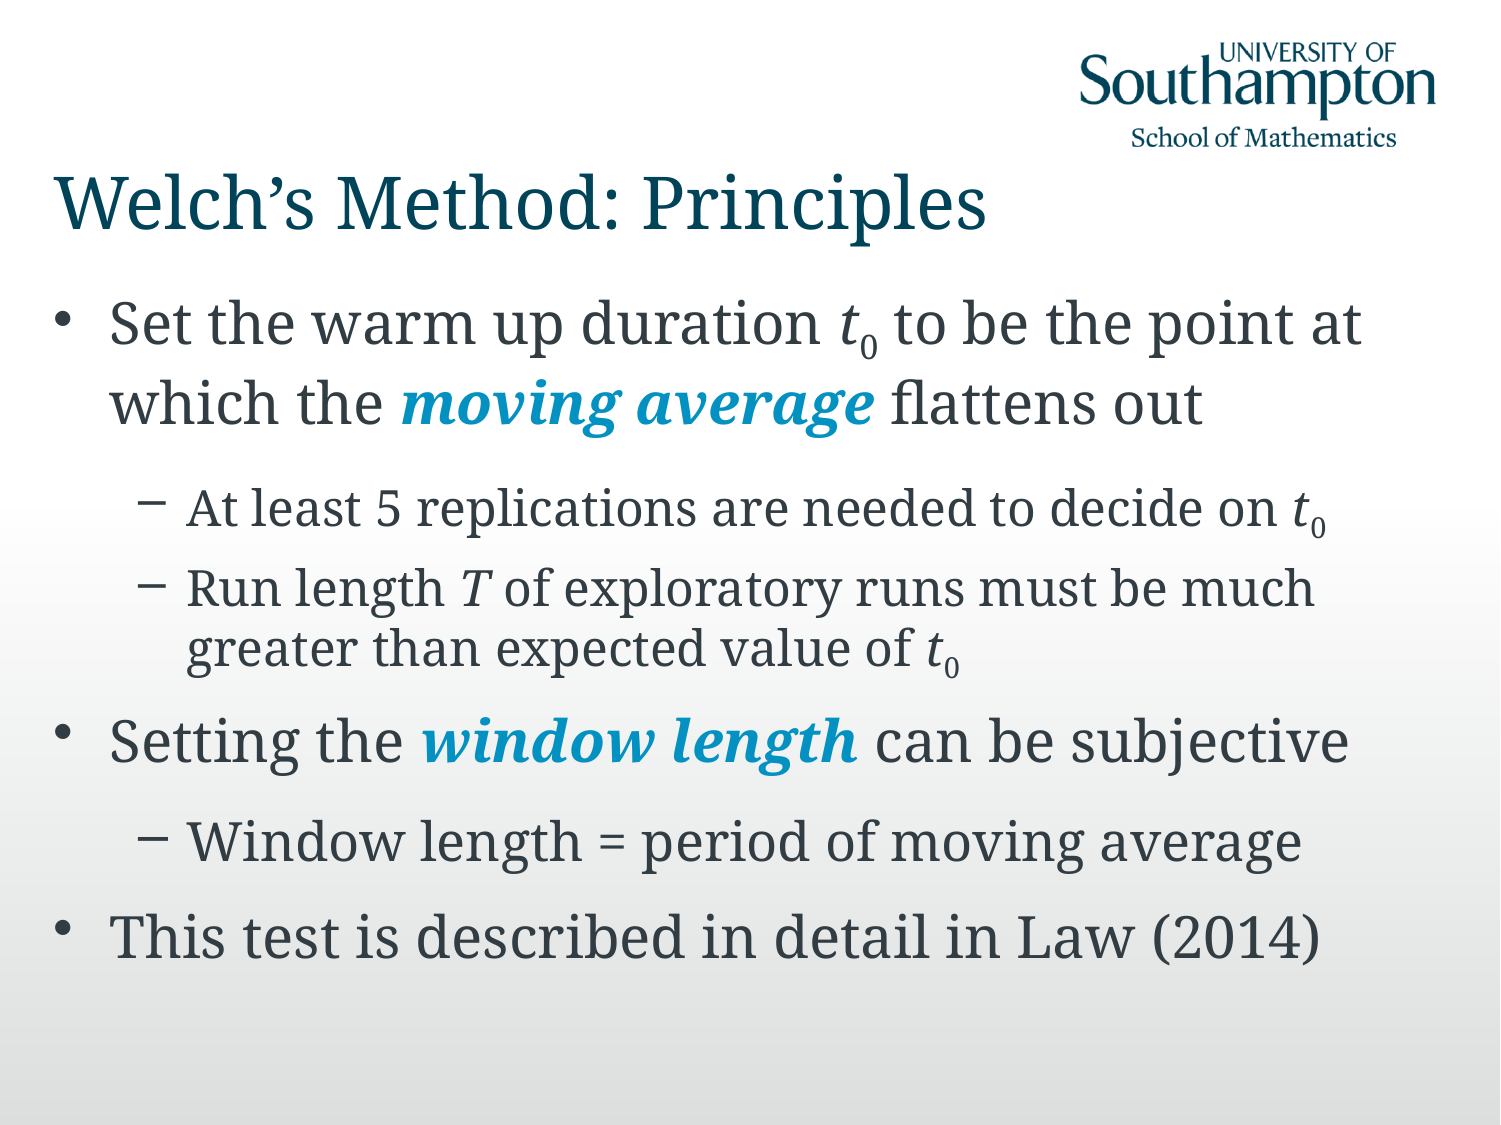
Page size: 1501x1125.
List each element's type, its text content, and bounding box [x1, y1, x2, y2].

picture [1296, 42, 1301, 51]
title Welch’s Method: Principles [53, 148, 1448, 256]
list Set the warm up duration t0 to be the point at which the moving average flattens out At least 5 replications are needed to decide on t0 Run length T of exploratory runs must be much greater than expected value of t0 Setting the window length can be subjective Window length = period of moving average This test is described in detail in Law (2014) [53, 278, 1448, 954]
picture [1080, 42, 1436, 147]
